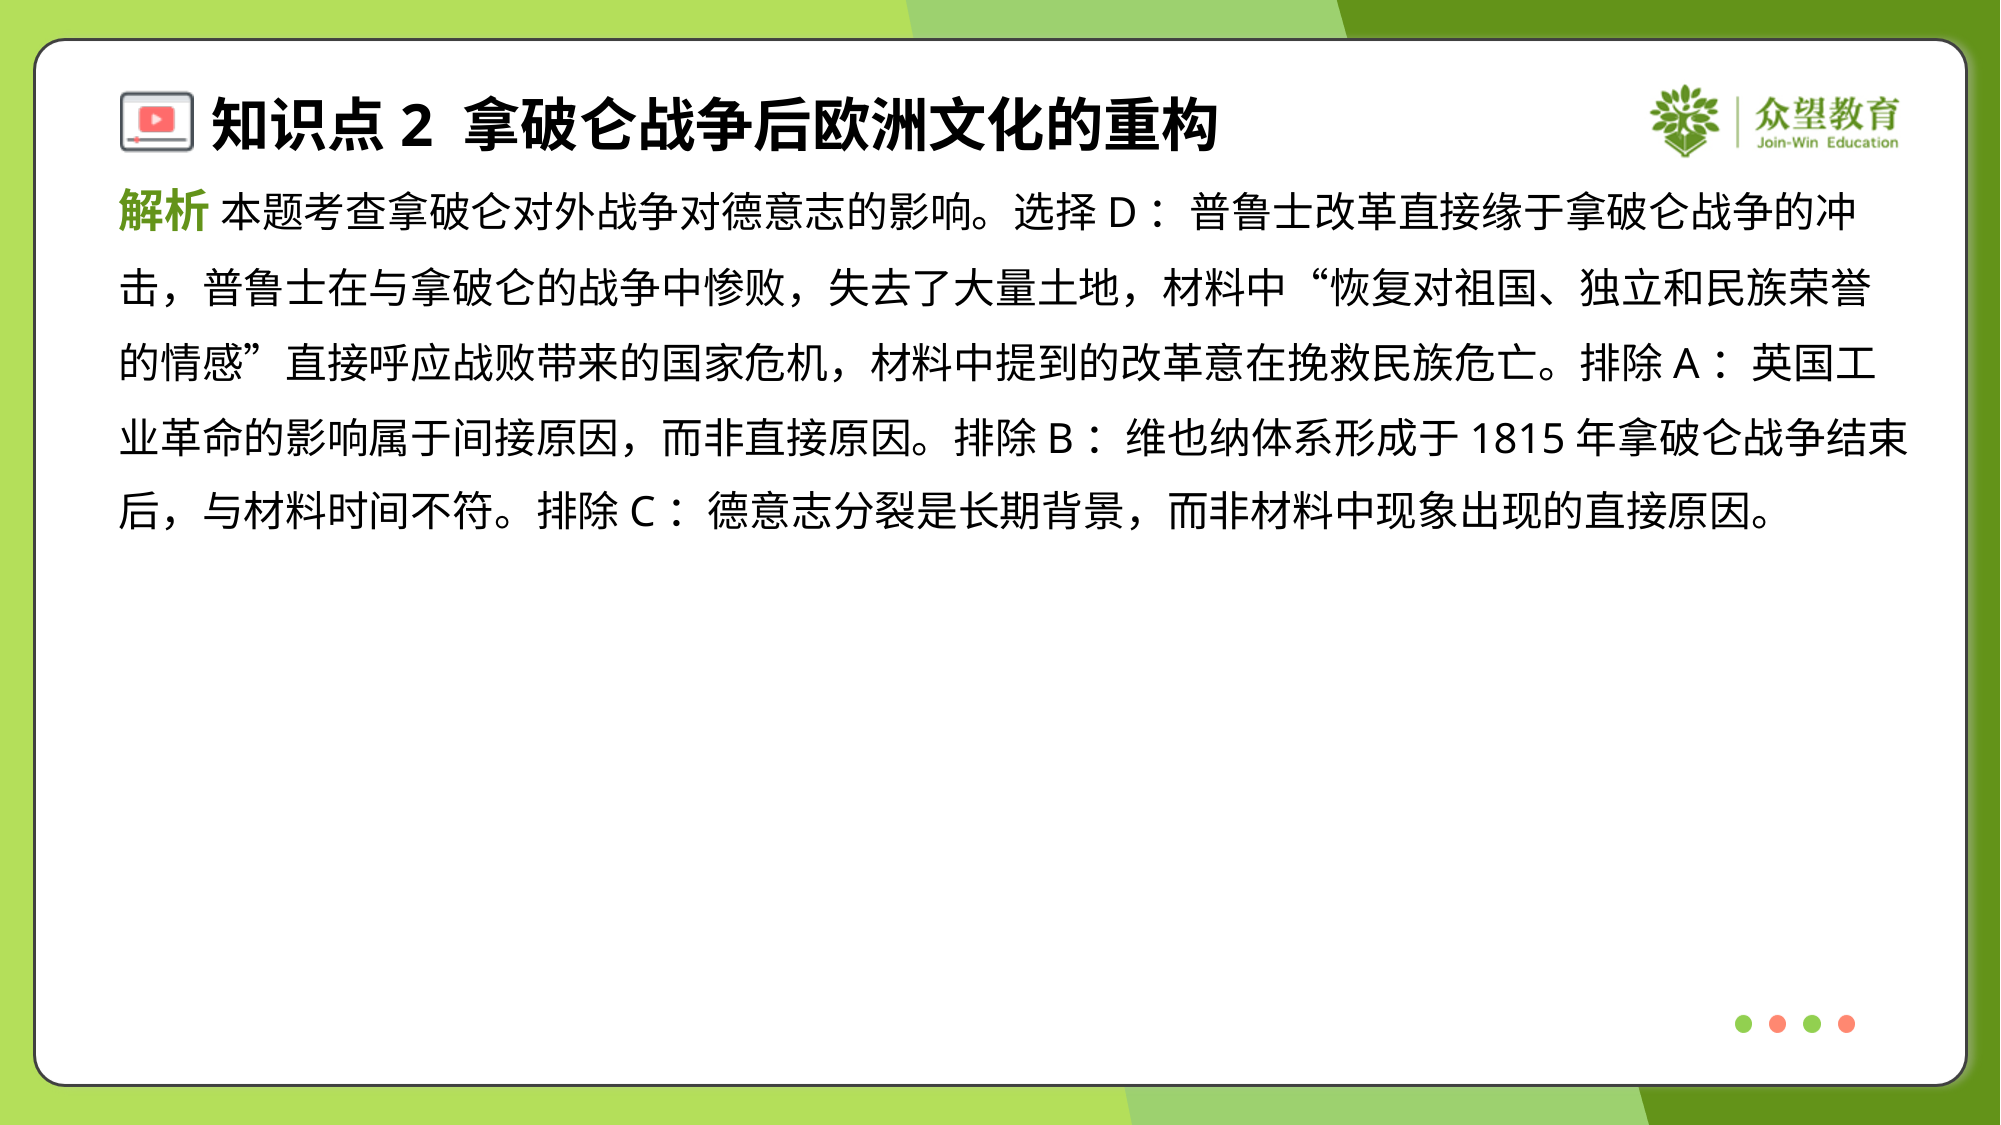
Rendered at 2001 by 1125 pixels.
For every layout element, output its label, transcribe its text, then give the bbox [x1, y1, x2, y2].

text_box 解析 本题考查拿破仑对外战争对德意志的影响。选择D：普鲁士改革直接缘于拿破仑战争的冲 击，普鲁士在与拿破仑的战争中惨败，失去了大量土地，材料中“恢复对祖国、独立和民族荣誉 的情感”直接呼应战败带来的国家危机，材料中提到的改革意在挽救民族危亡。排除A：英国工 业革命的影响属于间接原因，而非直接原因。排除B：维也纳体系形成于1815年拿破仑战争结束 后，与材料时间不符。排除C：德意志分裂是长期背景，而非材料中现象出现的直接原因。 [118, 159, 1883, 527]
picture [0, 0, 2000, 1125]
